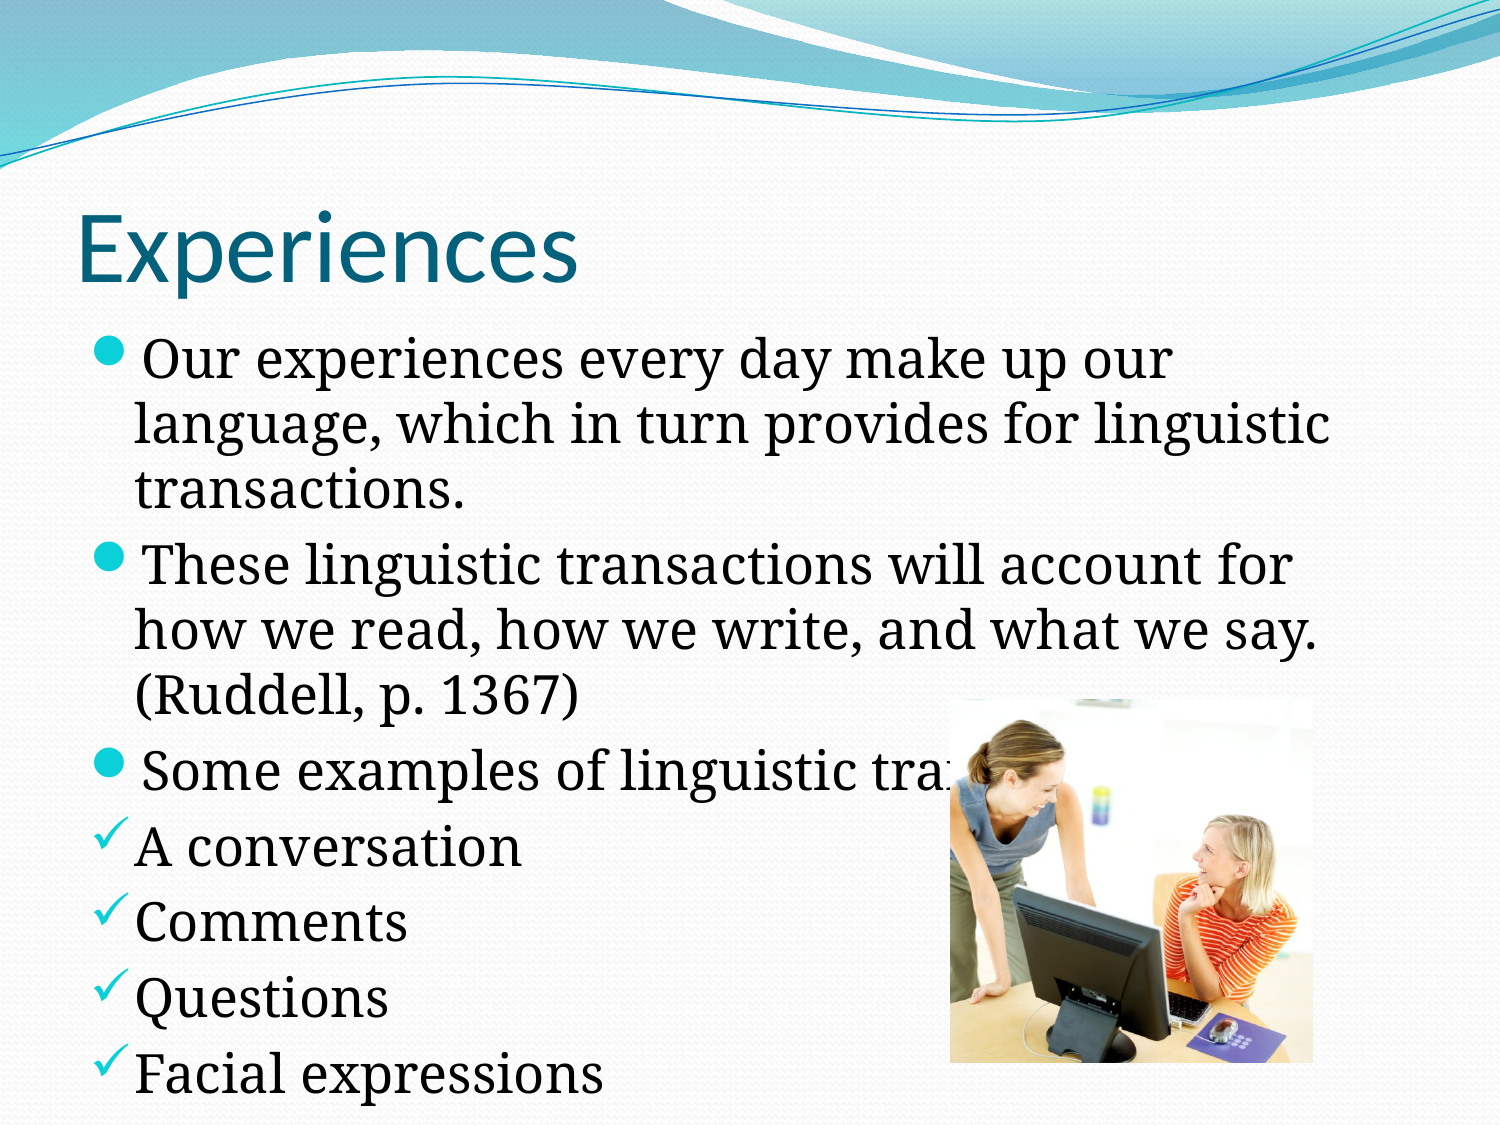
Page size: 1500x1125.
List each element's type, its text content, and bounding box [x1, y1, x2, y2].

list Our experiences every day make up our language, which in turn provides for linguistic transactions. These linguistic transactions will account for how we read, how we write, and what we say. (Ruddell, p. 1367) Some examples of linguistic transactions are: A conversation Comments Questions Facial expressions [75, 317, 1425, 1038]
title Experiences [75, 115, 1425, 303]
picture [949, 699, 1313, 1063]
